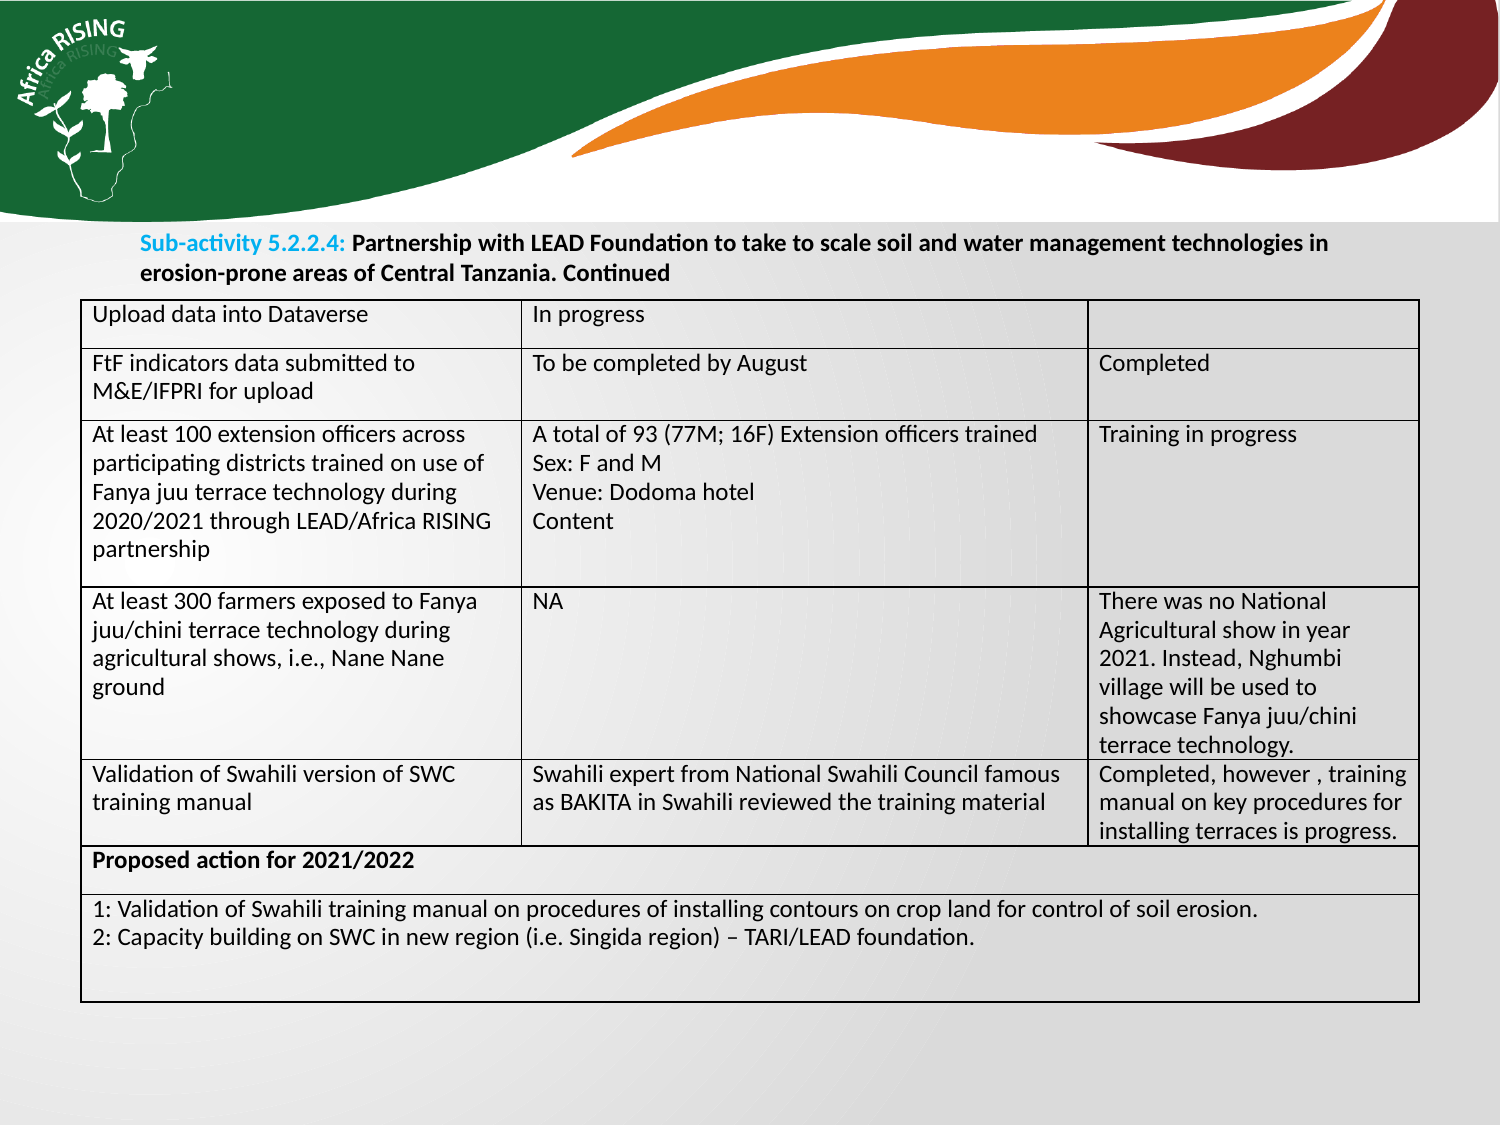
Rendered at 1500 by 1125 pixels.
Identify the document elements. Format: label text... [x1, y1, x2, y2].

table_header In progress [522, 301, 1087, 348]
table_cell A total of 93 (77M; 16F) Extension officers trained Sex: F and M Venue: Dodoma hotel Content [522, 421, 1087, 586]
list Sub-activity 5.2.2.4: Partnership with LEAD Foundation to take to scale soil and water management technologies in erosion-prone areas of Central Tanzania. Continued [106, 218, 1382, 299]
table_cell Validation of Swahili version of SWC training manual [82, 760, 521, 845]
picture [0, 0, 1499, 222]
table_cell Swahili expert from National Swahili Council famous as BAKITA in Swahili reviewed the training material [522, 760, 1087, 845]
table_cell NA [522, 588, 1087, 759]
table_cell Training in progress [1089, 421, 1418, 586]
table_cell There was no National Agricultural show in year 2021. Instead, Nghumbi village will be used to showcase Fanya juu/chini terrace technology. [1089, 588, 1418, 759]
table_cell Proposed action for 2021/2022 [82, 847, 1418, 894]
table_cell To be completed by August [522, 349, 1087, 420]
table_cell At least 300 farmers exposed to Fanya juu/chini terrace technology during agricultural shows, i.e., Nane Nane ground [82, 588, 521, 759]
table_cell 1: Validation of Swahili training manual on procedures of installing contours on crop land for control of soil erosion. 2: Capacity building on SWC in new region (i.e. Singida region) – TARI/LEAD foundation. [82, 895, 1418, 1001]
table_header Upload data into Dataverse [82, 301, 521, 348]
table_cell Completed [1089, 349, 1418, 420]
table_cell FtF indicators data submitted to M&E/IFPRI for upload [82, 349, 521, 420]
table_cell At least 100 extension officers across participating districts trained on use of Fanya juu terrace technology during 2020/2021 through LEAD/Africa RISING partnership [82, 421, 521, 586]
table_cell Completed, however , training manual on key procedures for installing terraces is progress. [1089, 760, 1418, 845]
table_header [1089, 301, 1418, 348]
